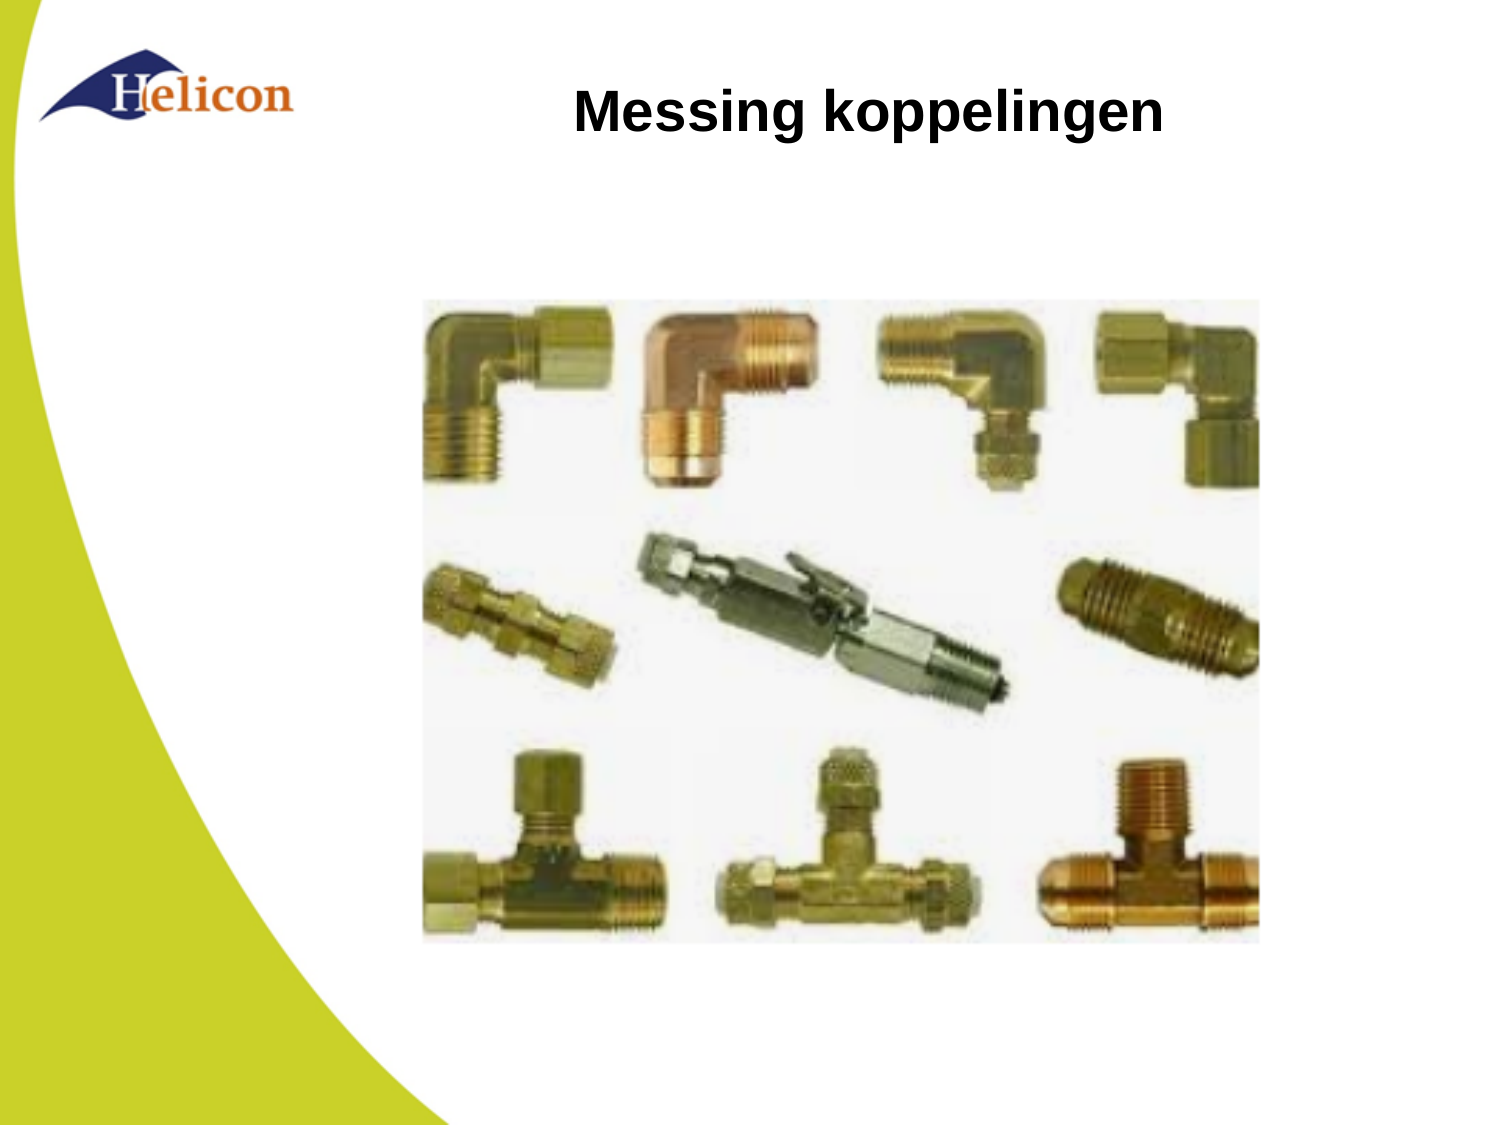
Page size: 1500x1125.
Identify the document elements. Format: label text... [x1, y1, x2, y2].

title Messing koppelingen [324, 54, 1415, 161]
picture [0, 0, 1500, 1125]
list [395, 291, 1306, 954]
